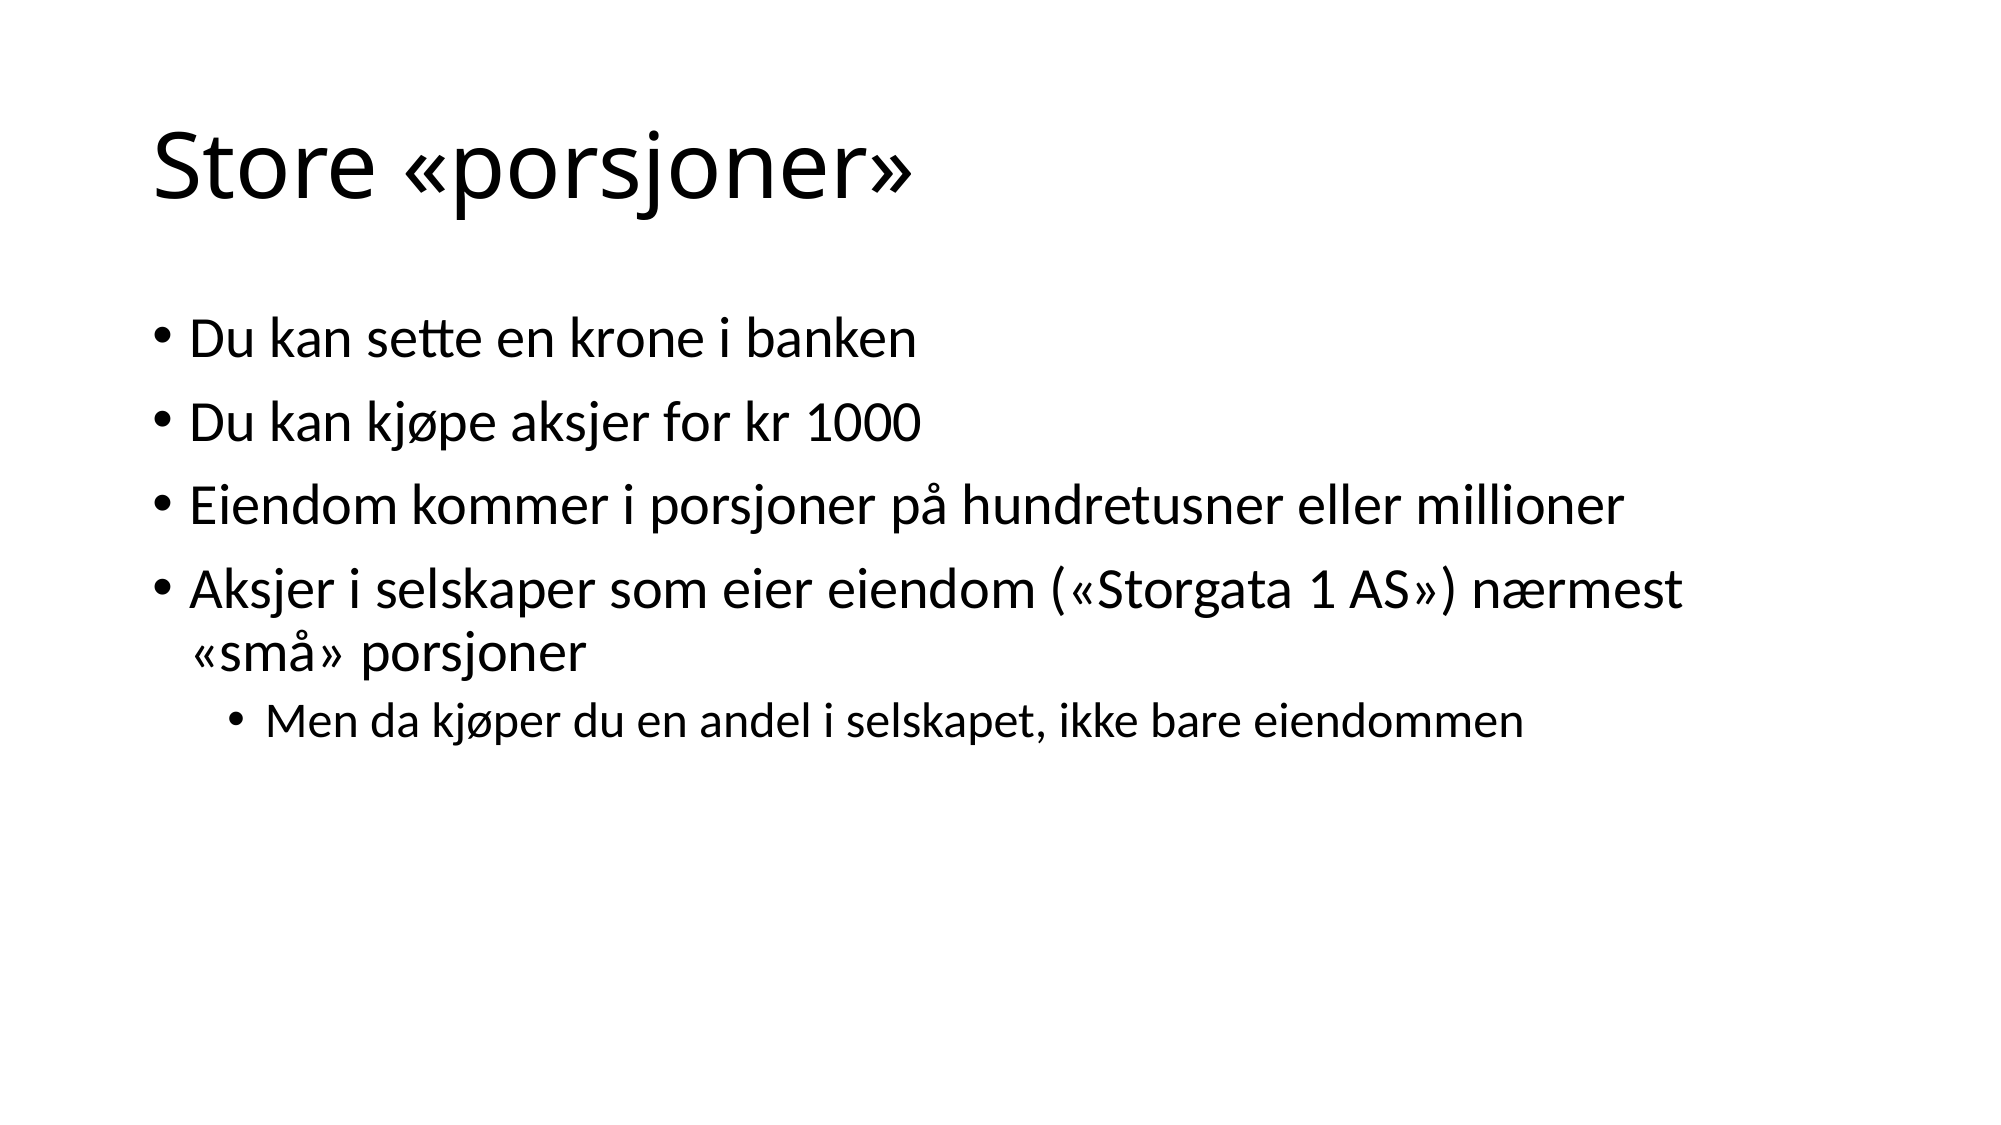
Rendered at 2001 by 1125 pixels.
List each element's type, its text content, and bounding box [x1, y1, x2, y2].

list Du kan sette en krone i banken Du kan kjøpe aksjer for kr 1000 Eiendom kommer i porsjoner på hundretusner eller millioner Aksjer i selskaper som eier eiendom («Storgata 1 AS») nærmest «små» porsjoner Men da kjøper du en andel i selskapet, ikke bare eiendommen [137, 299, 1863, 1014]
title Store «porsjoner» [137, 59, 1863, 278]
